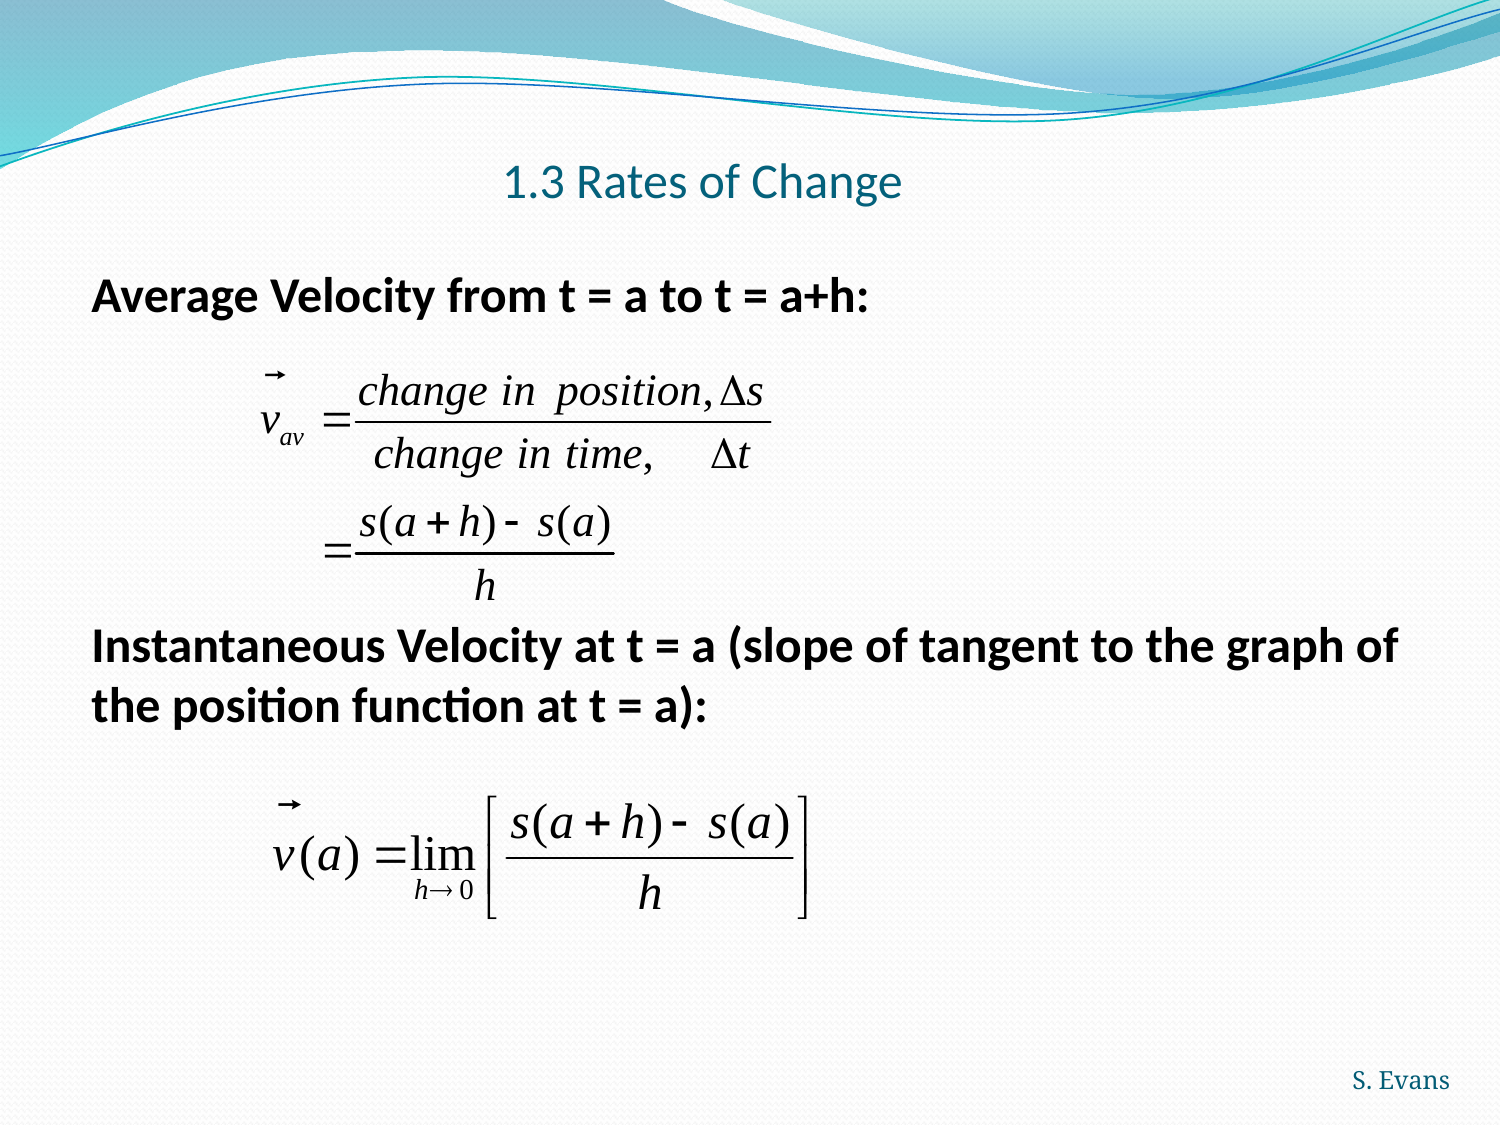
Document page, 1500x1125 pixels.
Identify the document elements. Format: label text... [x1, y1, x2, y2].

title 1.3 Rates of Change [501, 115, 987, 209]
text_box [253, 361, 781, 610]
footer S. Evans [1352, 1035, 1453, 1095]
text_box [265, 786, 825, 929]
list Average Velocity from t = a to t = a+h: Instantaneous Velocity at t = a (slope of tangent to the graph of the position function at t = a): [76, 255, 1425, 1038]
